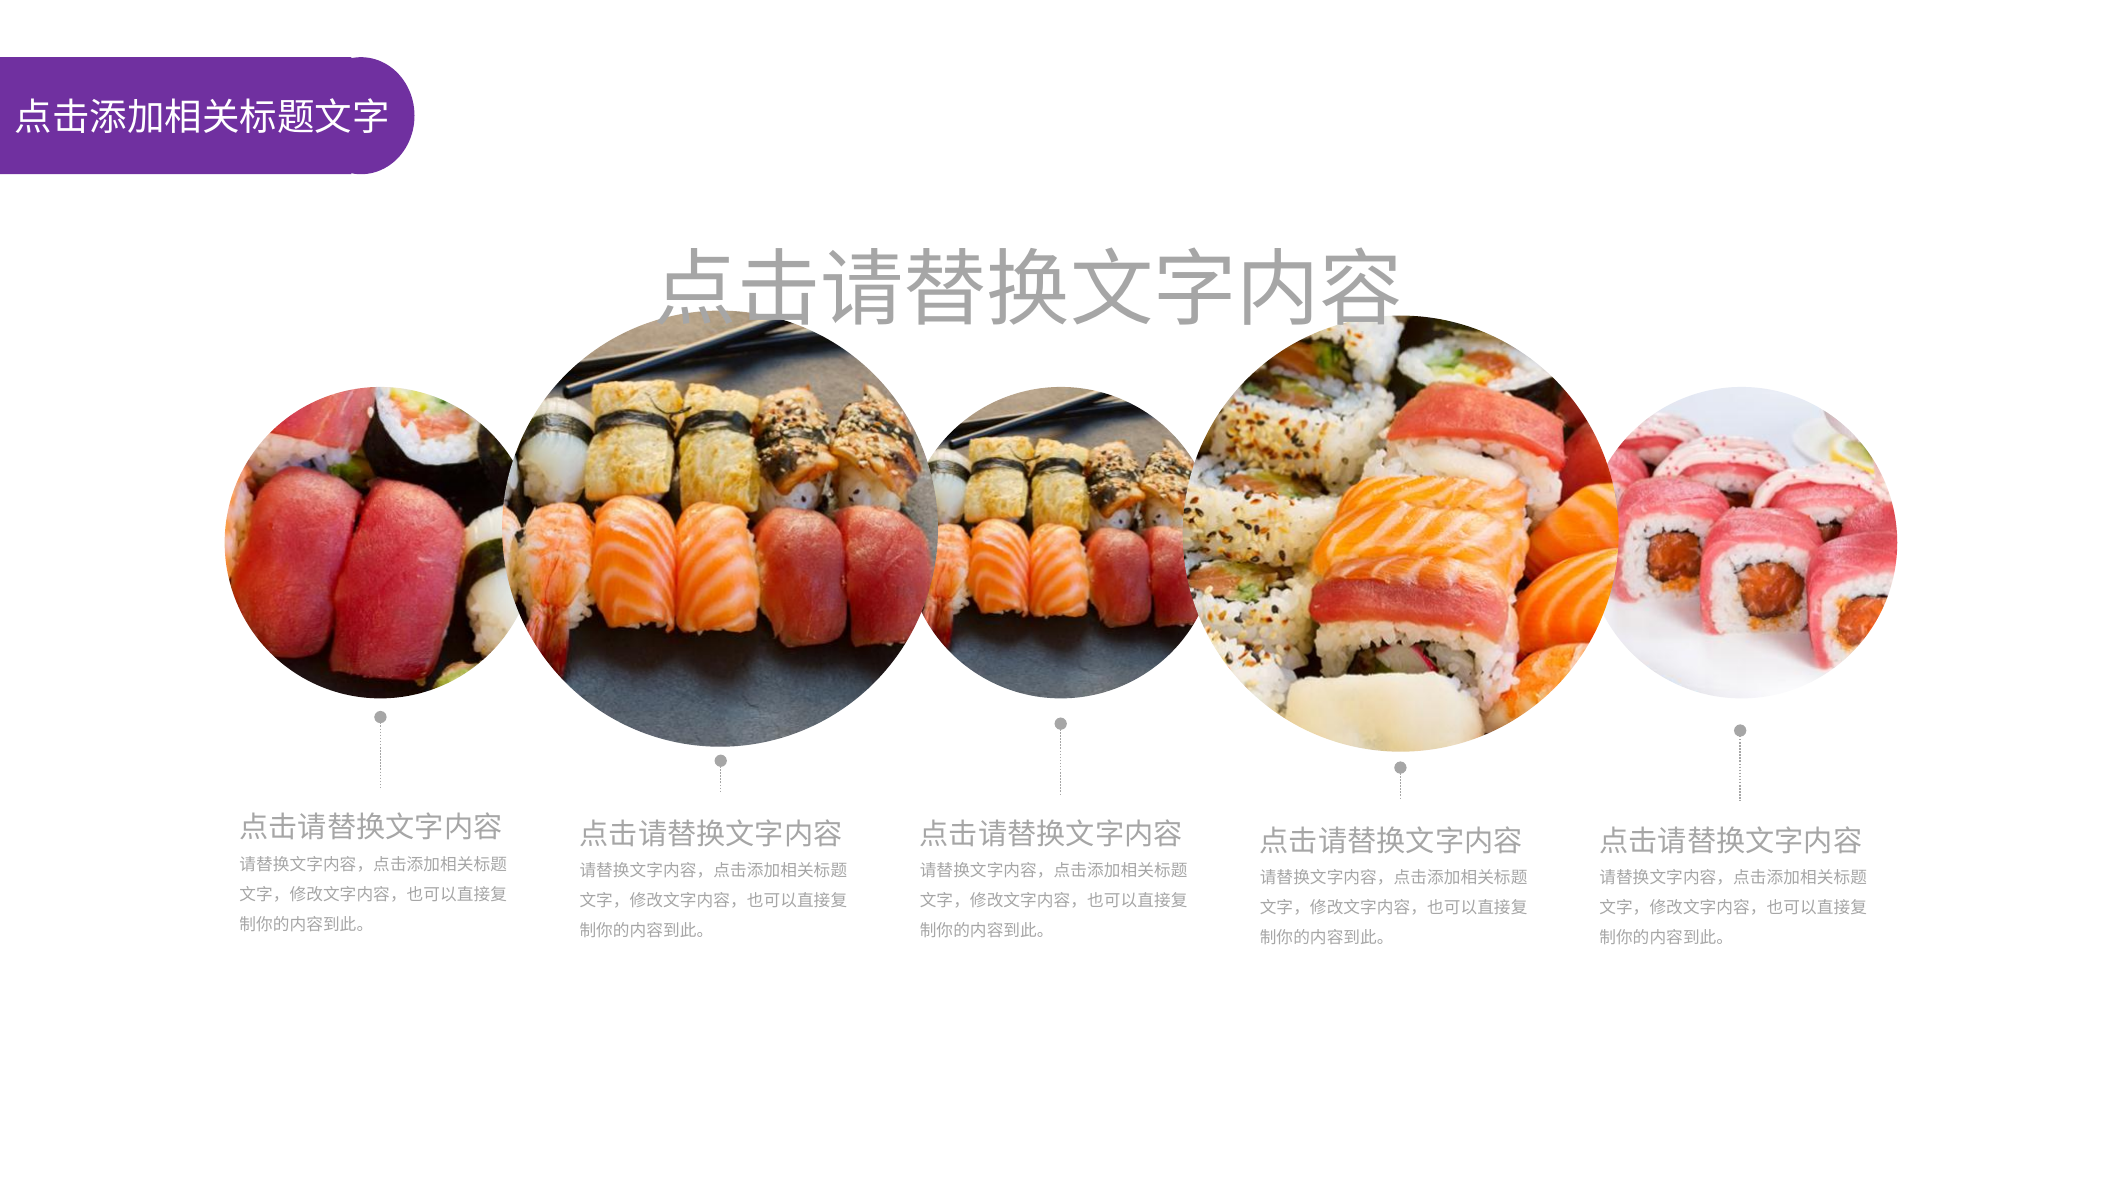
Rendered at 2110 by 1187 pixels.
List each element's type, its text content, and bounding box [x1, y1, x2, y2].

text_box 点击添加相关标题文字 [0, 85, 415, 146]
text_box [1604, 385, 1899, 700]
text_box 点击请替换文字内容 请替换文字内容，点击添加相关标题文字，修改文字内容，也可以直接复制你的内容到此。 [564, 787, 877, 950]
text_box [1181, 326, 1620, 753]
text_box [501, 325, 940, 748]
text_box [223, 385, 519, 700]
text_box 点击请替换文字内容 [639, 178, 1471, 343]
text_box 点击请替换文字内容 请替换文字内容，点击添加相关标题文字，修改文字内容，也可以直接复制你的内容到此。 [1244, 794, 1557, 957]
text_box 点击请替换文字内容 请替换文字内容，点击添加相关标题文字，修改文字内容，也可以直接复制你的内容到此。 [904, 787, 1217, 950]
text_box [922, 385, 1198, 700]
text_box 点击请替换文字内容 请替换文字内容，点击添加相关标题文字，修改文字内容，也可以直接复制你的内容到此。 [1584, 794, 1897, 957]
text_box 点击请替换文字内容 请替换文字内容，点击添加相关标题文字，修改文字内容，也可以直接复制你的内容到此。 [224, 781, 537, 944]
